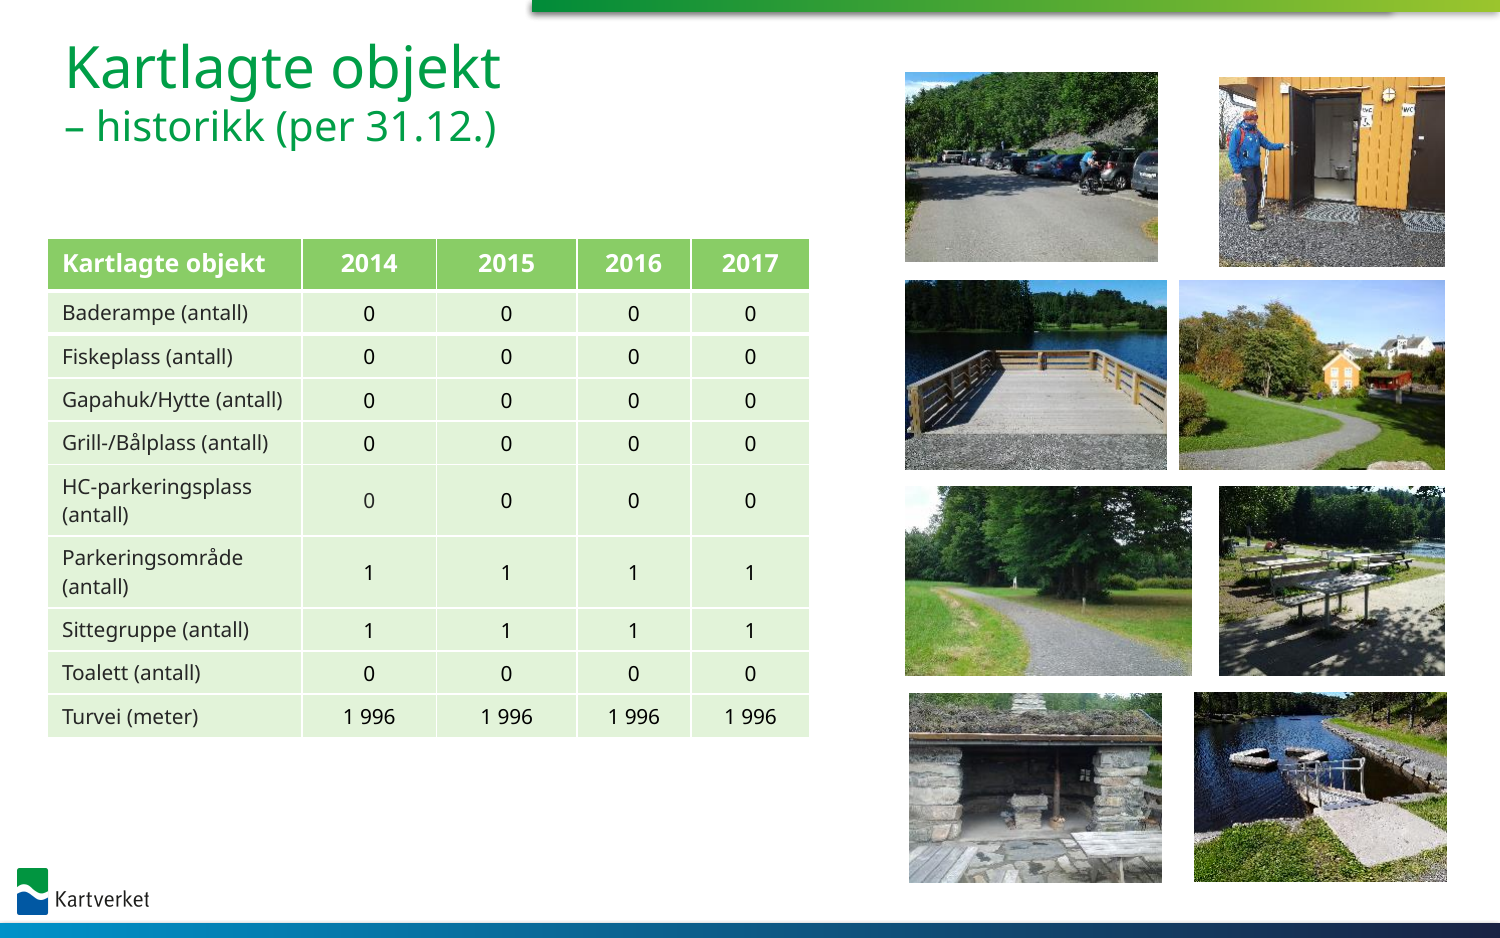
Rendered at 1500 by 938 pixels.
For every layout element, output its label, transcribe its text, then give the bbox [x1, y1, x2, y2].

table_cell Gapahuk/Hytte (antall) [48, 379, 301, 420]
table_cell Grill-/Bålplass (antall) [48, 422, 301, 464]
table_cell 1 [303, 609, 436, 650]
table_cell Parkeringsområde (antall) [48, 537, 301, 607]
table_cell 1 [303, 537, 436, 607]
table_cell 0 [578, 422, 690, 464]
picture [1219, 486, 1445, 676]
table_cell Fiskeplass (antall) [48, 336, 301, 377]
table_cell 0 [303, 652, 436, 693]
table_cell 0 [437, 465, 576, 535]
table_cell 1 996 [578, 695, 690, 737]
picture [905, 72, 1158, 262]
table_cell Turvei (meter) [48, 695, 301, 737]
table_cell 0 [303, 336, 436, 377]
table_cell 0 [578, 293, 690, 332]
table_cell 0 [303, 465, 436, 535]
table_cell Toalett (antall) [48, 652, 301, 693]
table_cell 0 [692, 379, 809, 420]
table_cell Sittegruppe (antall) [48, 609, 301, 650]
table_cell 1 [692, 537, 809, 607]
table_cell 0 [437, 379, 576, 420]
table_cell 0 [437, 293, 576, 332]
table_cell 0 [692, 336, 809, 377]
table_cell 1 996 [303, 695, 436, 737]
table_cell 0 [578, 336, 690, 377]
table_cell 1 [692, 609, 809, 650]
table_cell 1 [437, 537, 576, 607]
table_cell 1 996 [692, 695, 809, 737]
picture [1179, 280, 1445, 470]
table_cell 0 [303, 422, 436, 464]
table_header 2014 [303, 239, 436, 289]
table_cell 0 [437, 652, 576, 693]
table_header Kartlagte objekt [48, 239, 301, 289]
table_cell 0 [437, 422, 576, 464]
picture [909, 693, 1163, 884]
table_cell 1 [437, 609, 576, 650]
text_box Kartlagte objekt – historikk (per 31.12.) [49, 14, 1431, 158]
table_cell 0 [578, 379, 690, 420]
picture [1194, 692, 1448, 882]
table_cell 0 [303, 379, 436, 420]
table_cell 1 996 [437, 695, 576, 737]
table_cell 0 [692, 465, 809, 535]
table_cell 1 [578, 537, 690, 607]
table_cell 0 [692, 293, 809, 332]
table_cell Baderampe (antall) [48, 293, 301, 332]
picture [905, 486, 1193, 676]
table_cell 0 [692, 652, 809, 693]
picture [1219, 77, 1445, 267]
picture [905, 280, 1167, 470]
table_header 2017 [692, 239, 809, 289]
table_cell 0 [692, 422, 809, 464]
table_cell HC-parkeringsplass (antall) [48, 465, 301, 535]
table_cell 0 [578, 652, 690, 693]
table_header 2016 [578, 239, 690, 289]
table_cell 0 [578, 465, 690, 535]
table_cell 0 [437, 336, 576, 377]
table_header 2015 [437, 239, 576, 289]
table_cell 0 [303, 293, 436, 332]
table_cell 1 [578, 609, 690, 650]
